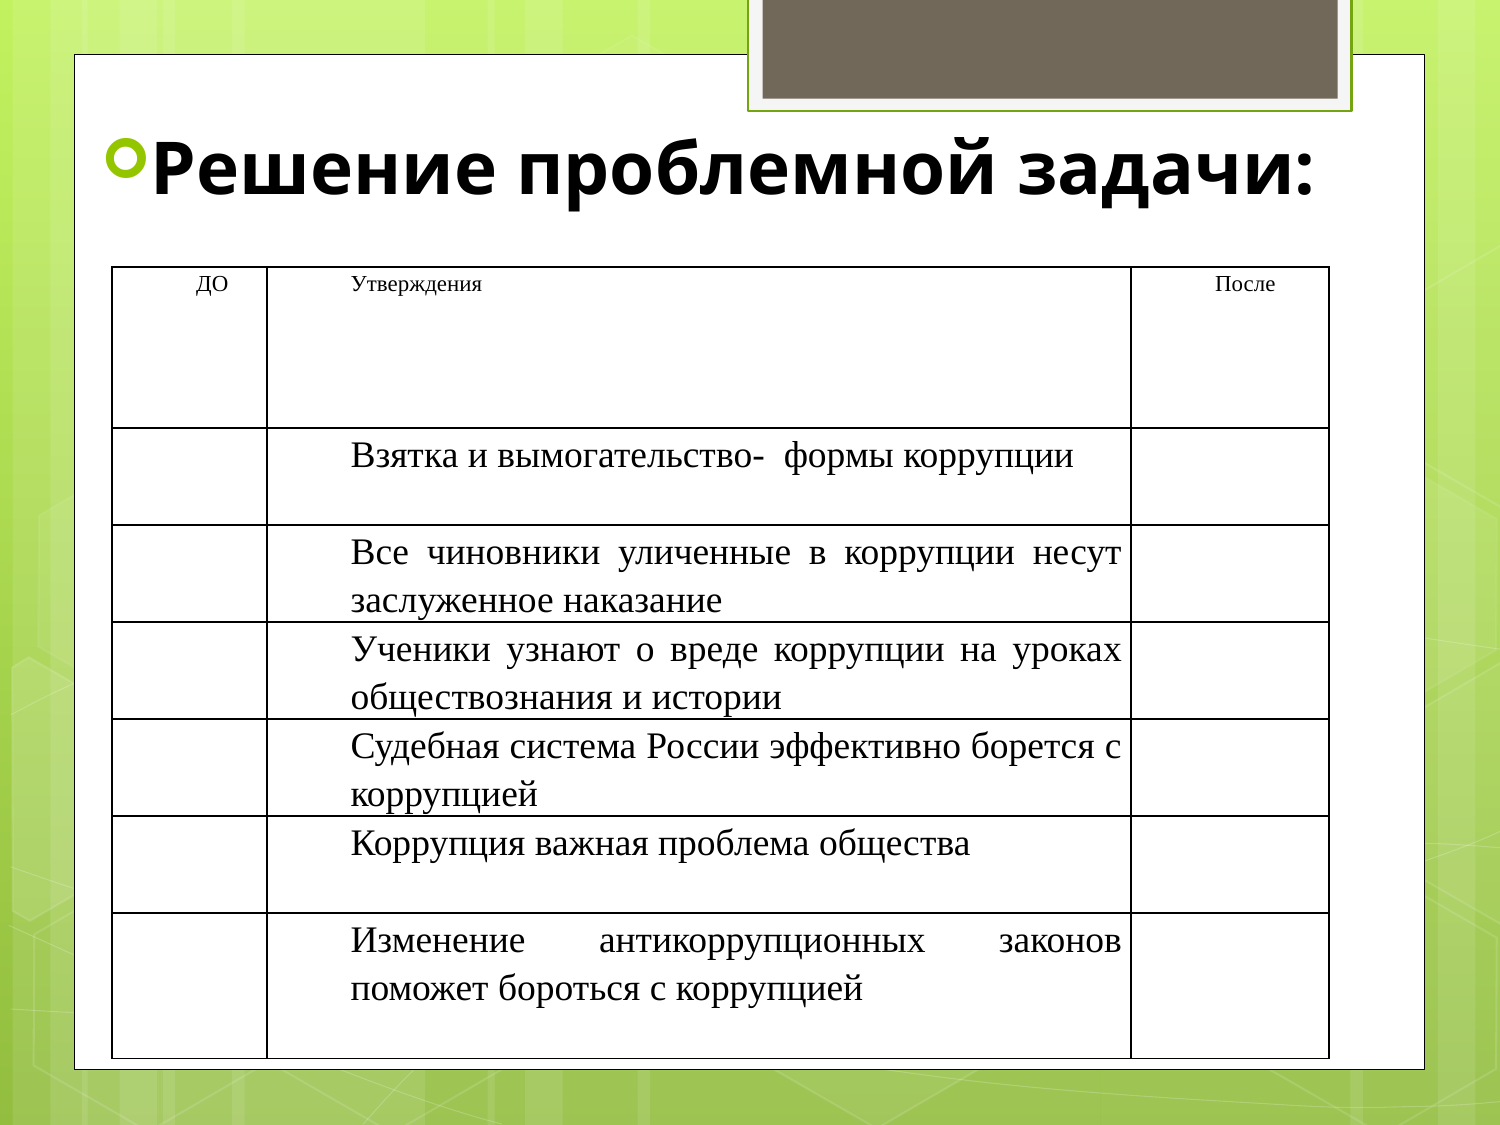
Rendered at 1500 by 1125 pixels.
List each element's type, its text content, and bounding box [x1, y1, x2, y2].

table_cell [1132, 914, 1328, 1058]
table_header ДО [113, 268, 266, 427]
table_header После [1132, 268, 1328, 427]
table_cell Изменение антикоррупционных законов поможет бороться с коррупцией [268, 914, 1130, 1058]
table_cell [113, 720, 266, 815]
table_cell [113, 623, 266, 718]
table_cell [1132, 429, 1328, 524]
table_cell [113, 429, 266, 524]
table_cell [1132, 526, 1328, 621]
table_cell [1132, 817, 1328, 912]
table_cell Взятка и вымогательство- формы коррупции [268, 429, 1130, 524]
table_cell Судебная система России эффективно борется с коррупцией [268, 720, 1130, 815]
list Решение проблемной задачи: [75, 113, 1425, 1005]
table_cell [113, 526, 266, 621]
table_cell Коррупция важная проблема общества [268, 817, 1130, 912]
table_header Утверждения [268, 268, 1130, 427]
table_cell Все чиновники уличенные в коррупции несут заслуженное наказание [268, 526, 1130, 621]
table_cell [1132, 720, 1328, 815]
table_cell [113, 914, 266, 1058]
table_cell Ученики узнают о вреде коррупции на уроках обществознания и истории [268, 623, 1130, 718]
table_cell [1132, 623, 1328, 718]
table_cell [113, 817, 266, 912]
